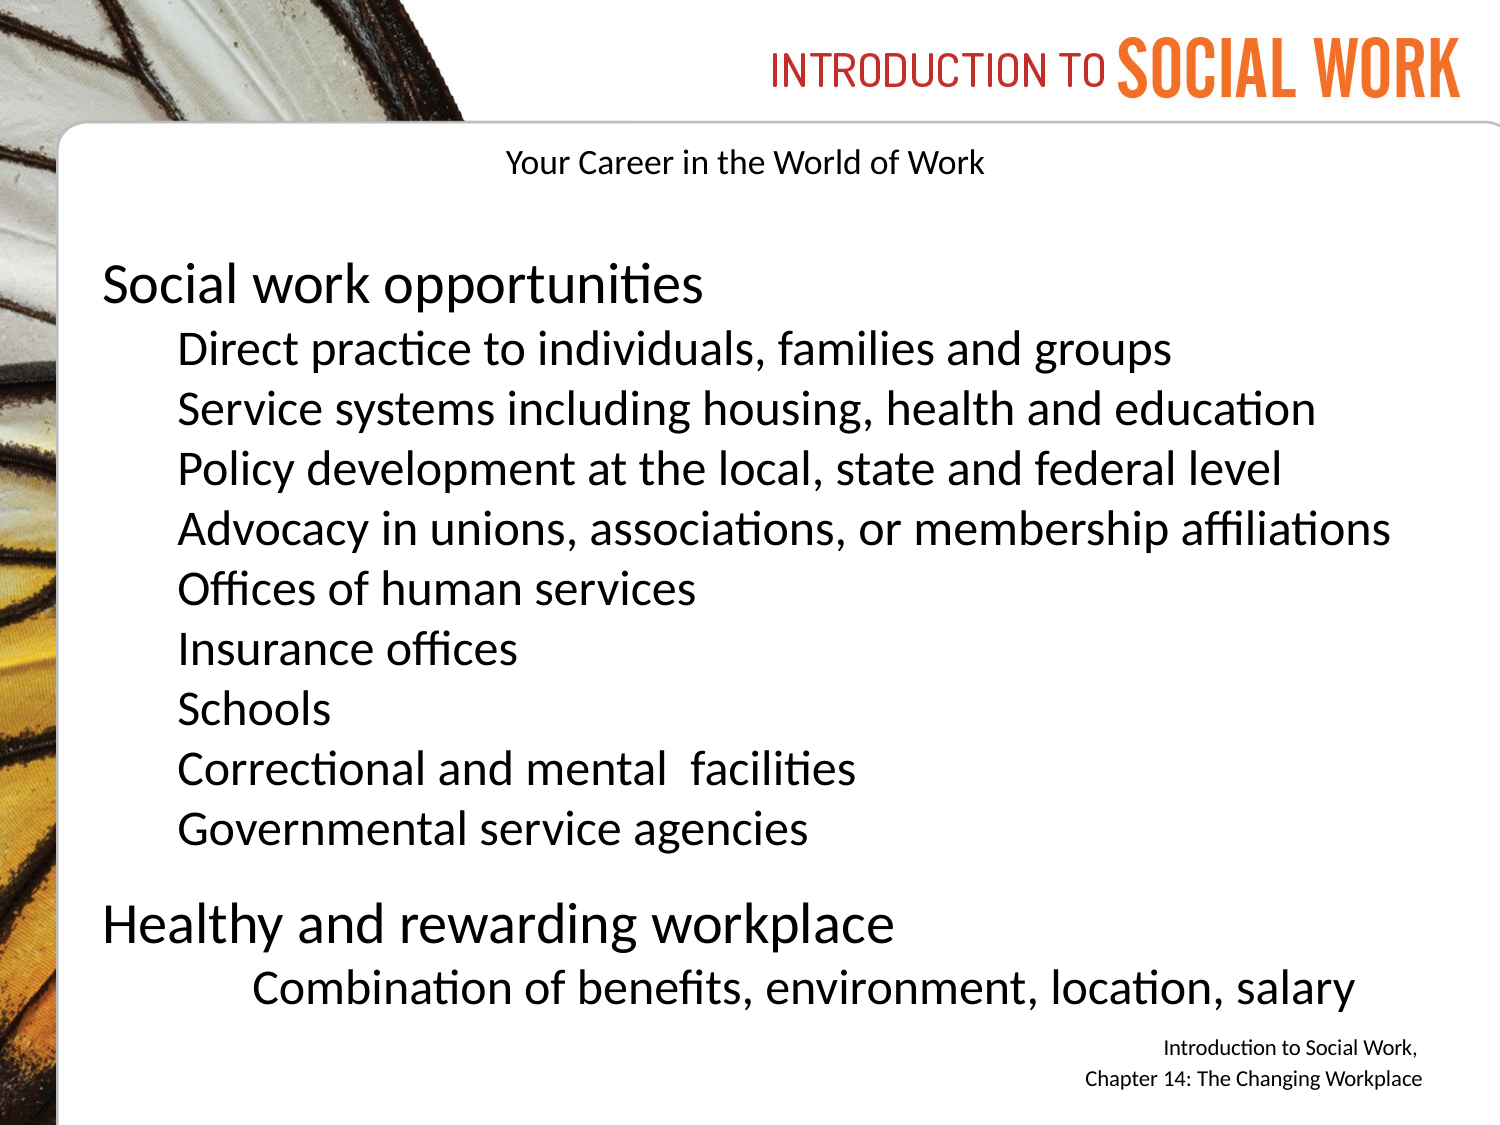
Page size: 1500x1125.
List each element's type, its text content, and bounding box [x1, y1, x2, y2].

picture [0, 0, 1500, 1125]
list Introduction to Social Work, Chapter 14: The Changing Workplace [987, 1083, 1438, 1100]
title Your Career in the World of Work [75, 45, 1425, 233]
text_box Social work opportunities Direct practice to individuals, families and groups Service systems including housing, health and education Policy development at the local, state and federal level Advocacy in unions, associations, or membership affiliations Offices of human services Insurance offices Schools Correctional and mental facilities Governmental service agencies Healthy and rewarding workplace Combination of benefits, environment, location, salary [87, 237, 1500, 1083]
